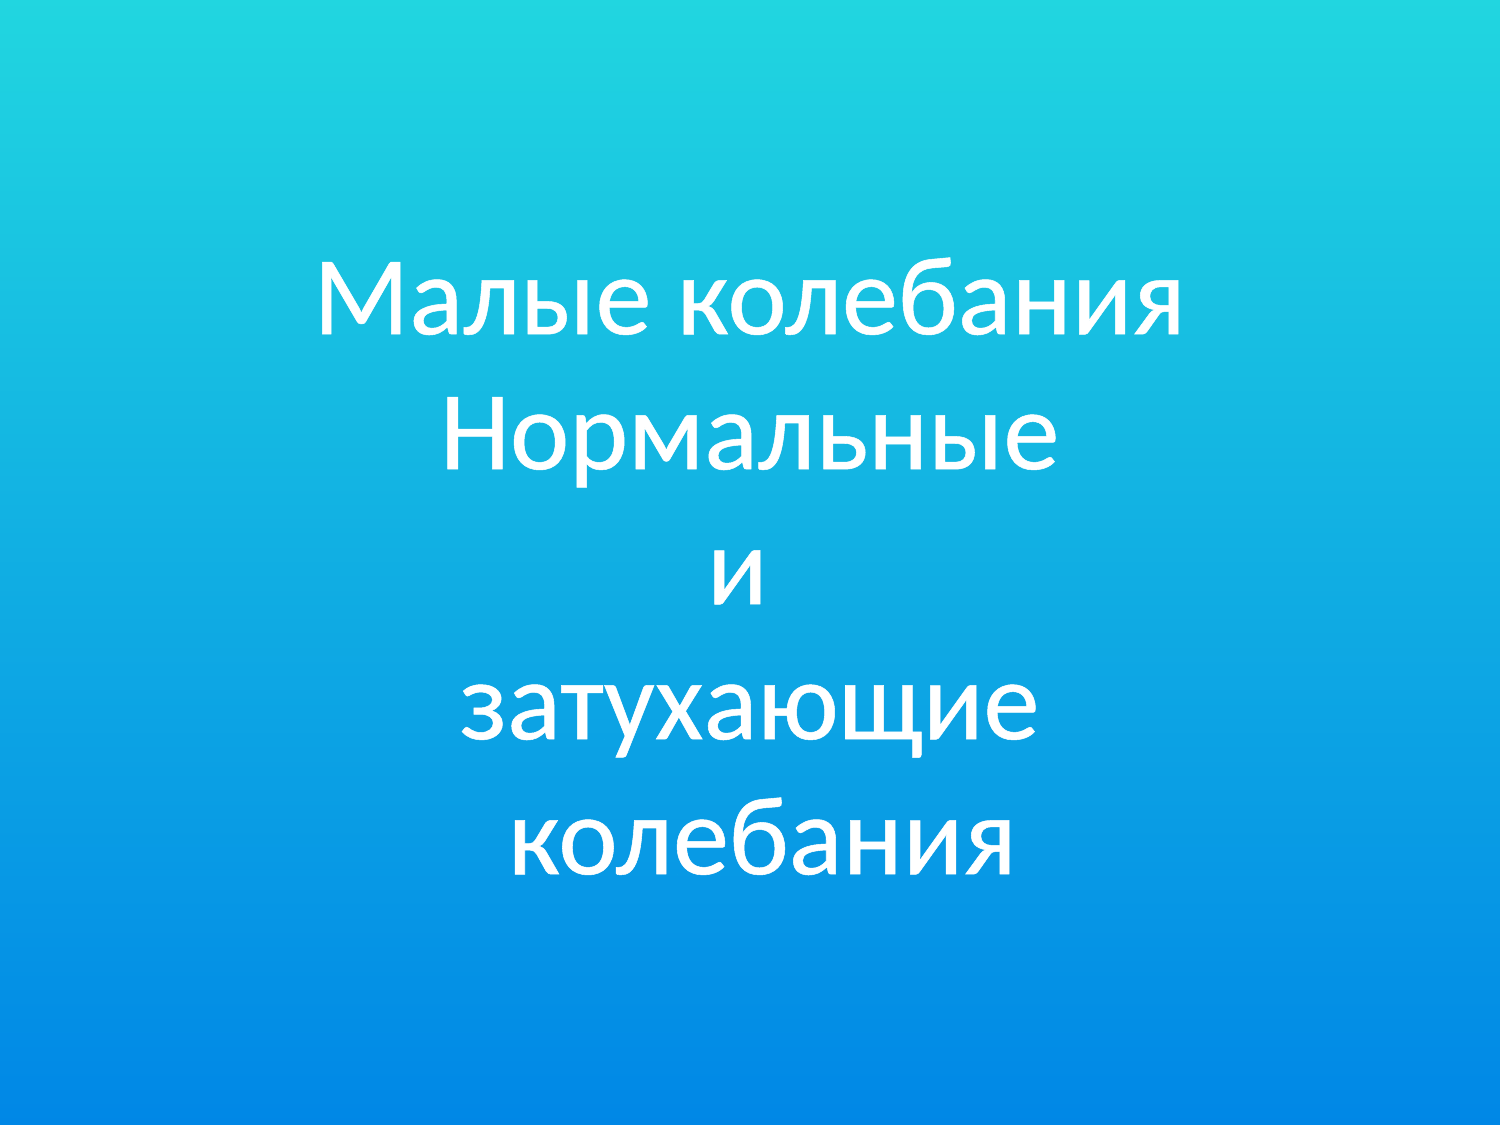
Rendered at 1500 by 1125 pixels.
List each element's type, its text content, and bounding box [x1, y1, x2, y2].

text_box Малые колебания Нормальные и затухающие колебания [297, 214, 1202, 905]
